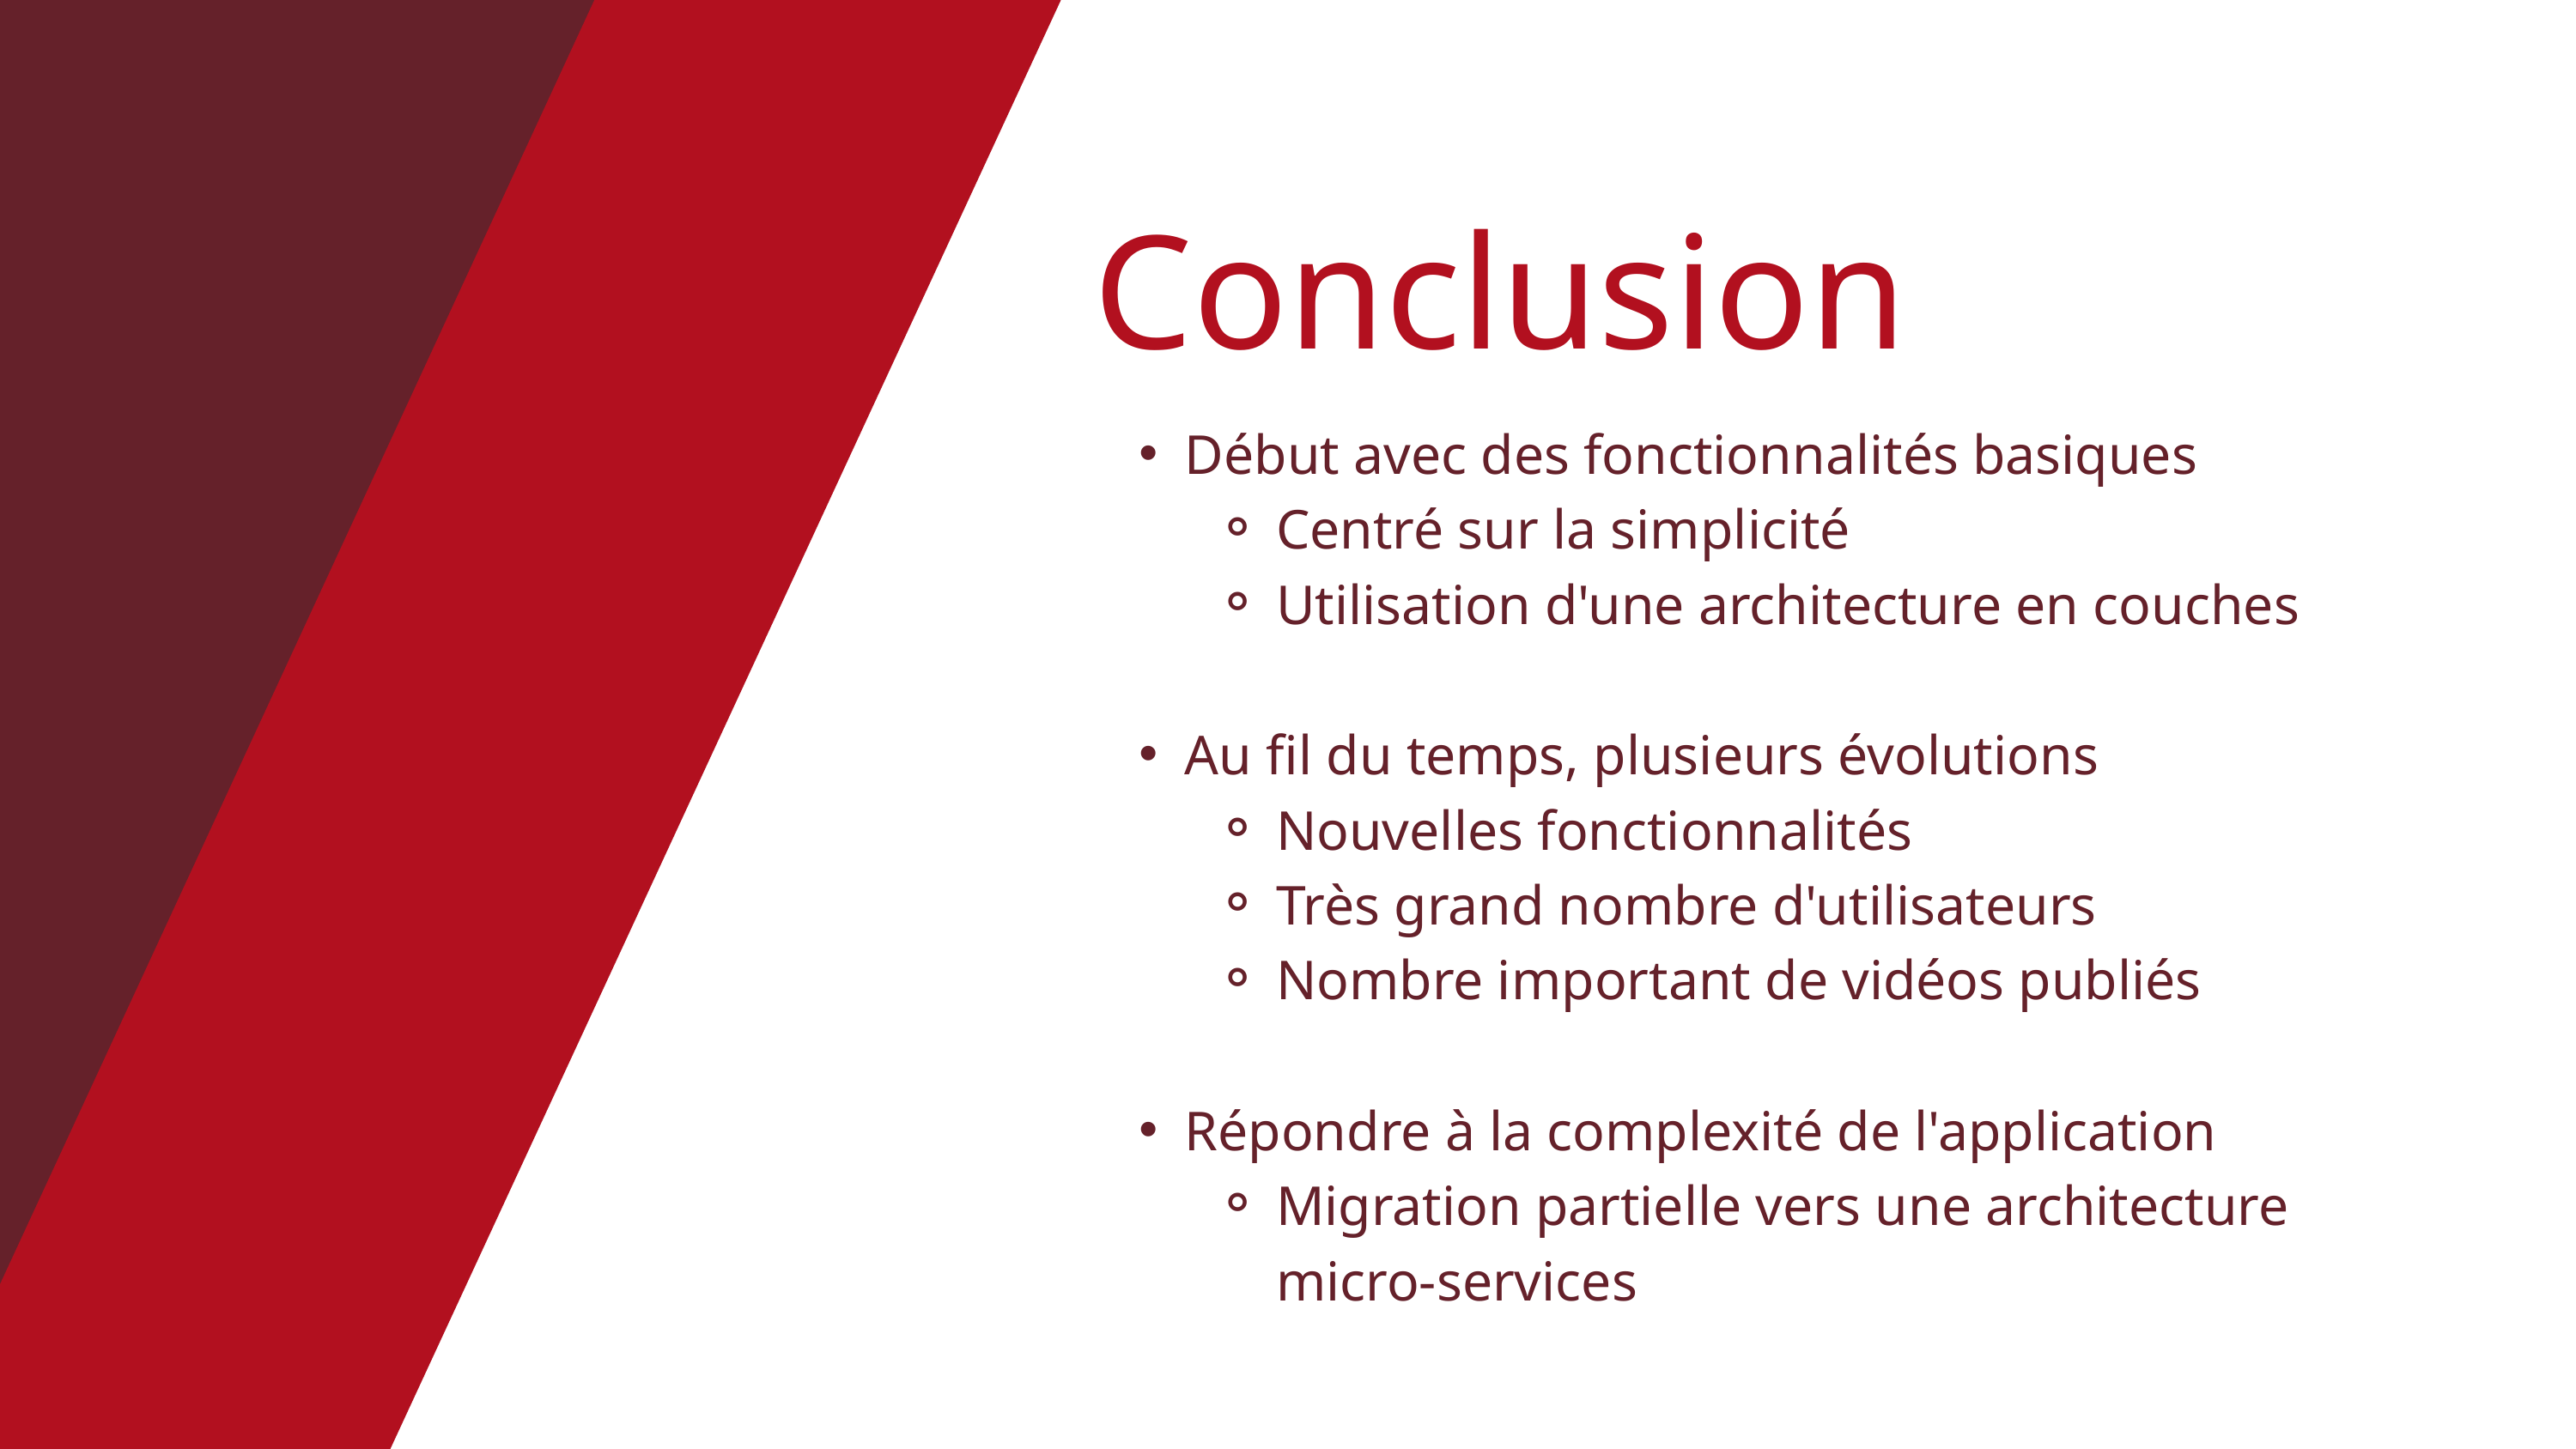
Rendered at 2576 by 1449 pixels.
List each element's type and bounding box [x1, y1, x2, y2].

text_box [0, 828, 1088, 961]
text_box [1093, 191, 2445, 1304]
text_box [0, 393, 1088, 818]
